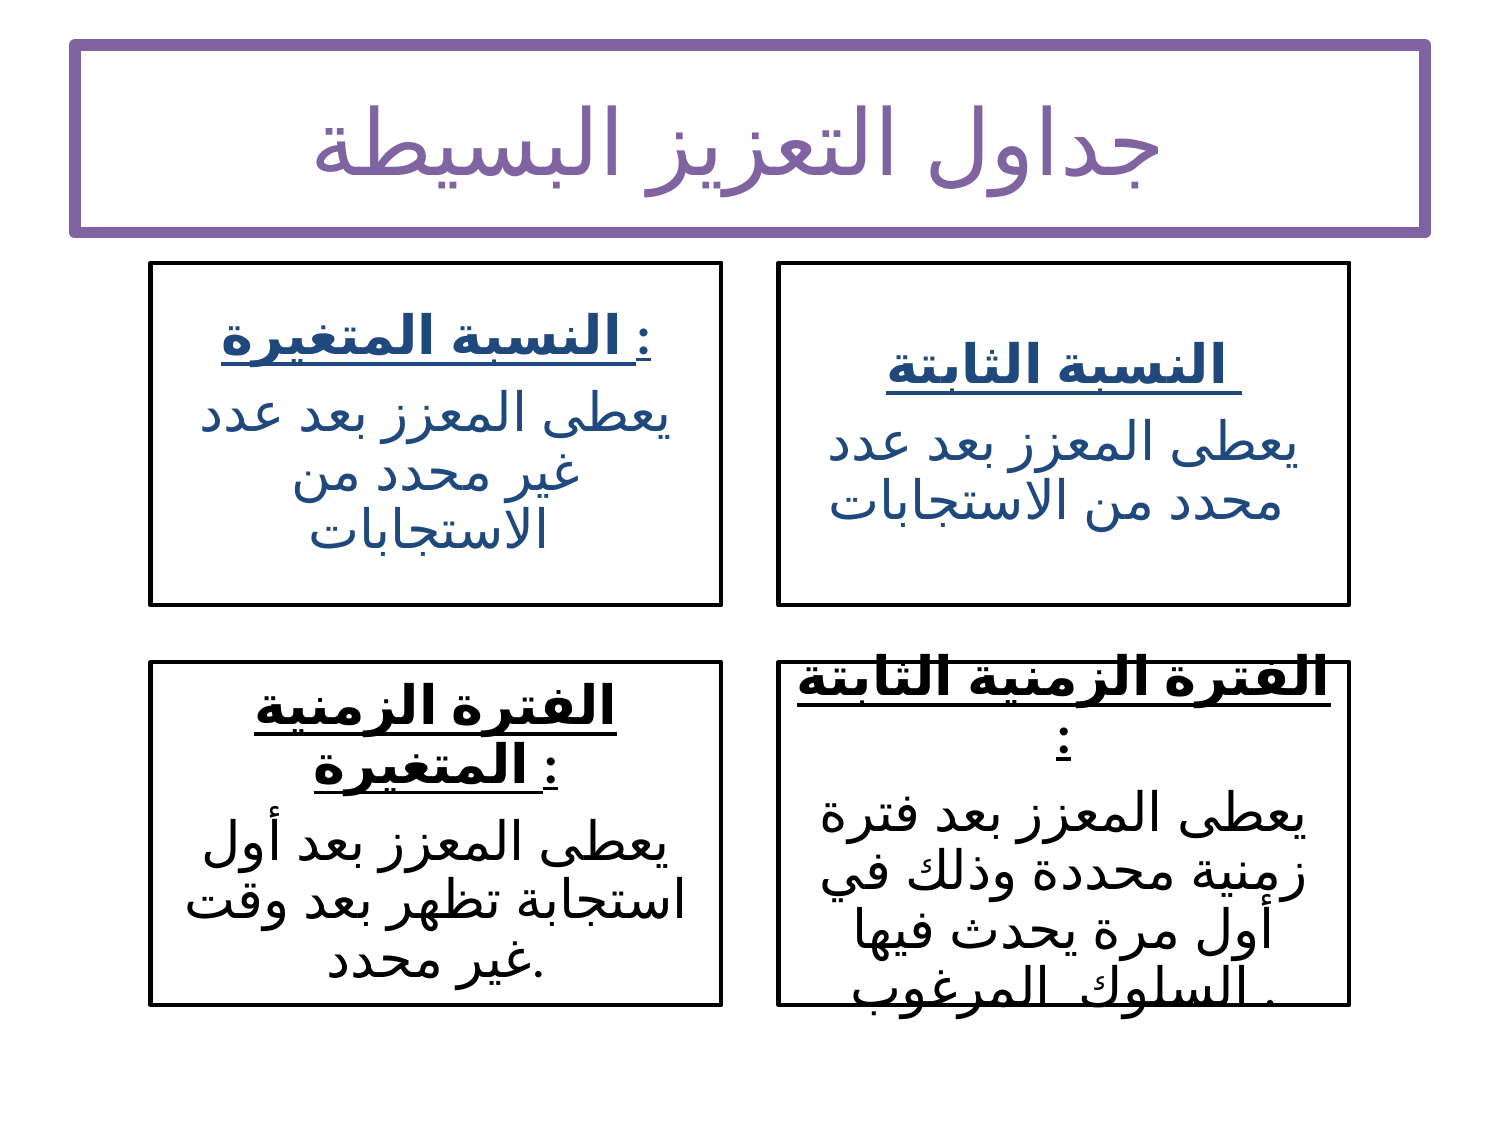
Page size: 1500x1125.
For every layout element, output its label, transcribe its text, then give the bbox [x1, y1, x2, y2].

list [74, 262, 1426, 1006]
title جداول التعزيز البسيطة [75, 45, 1425, 233]
